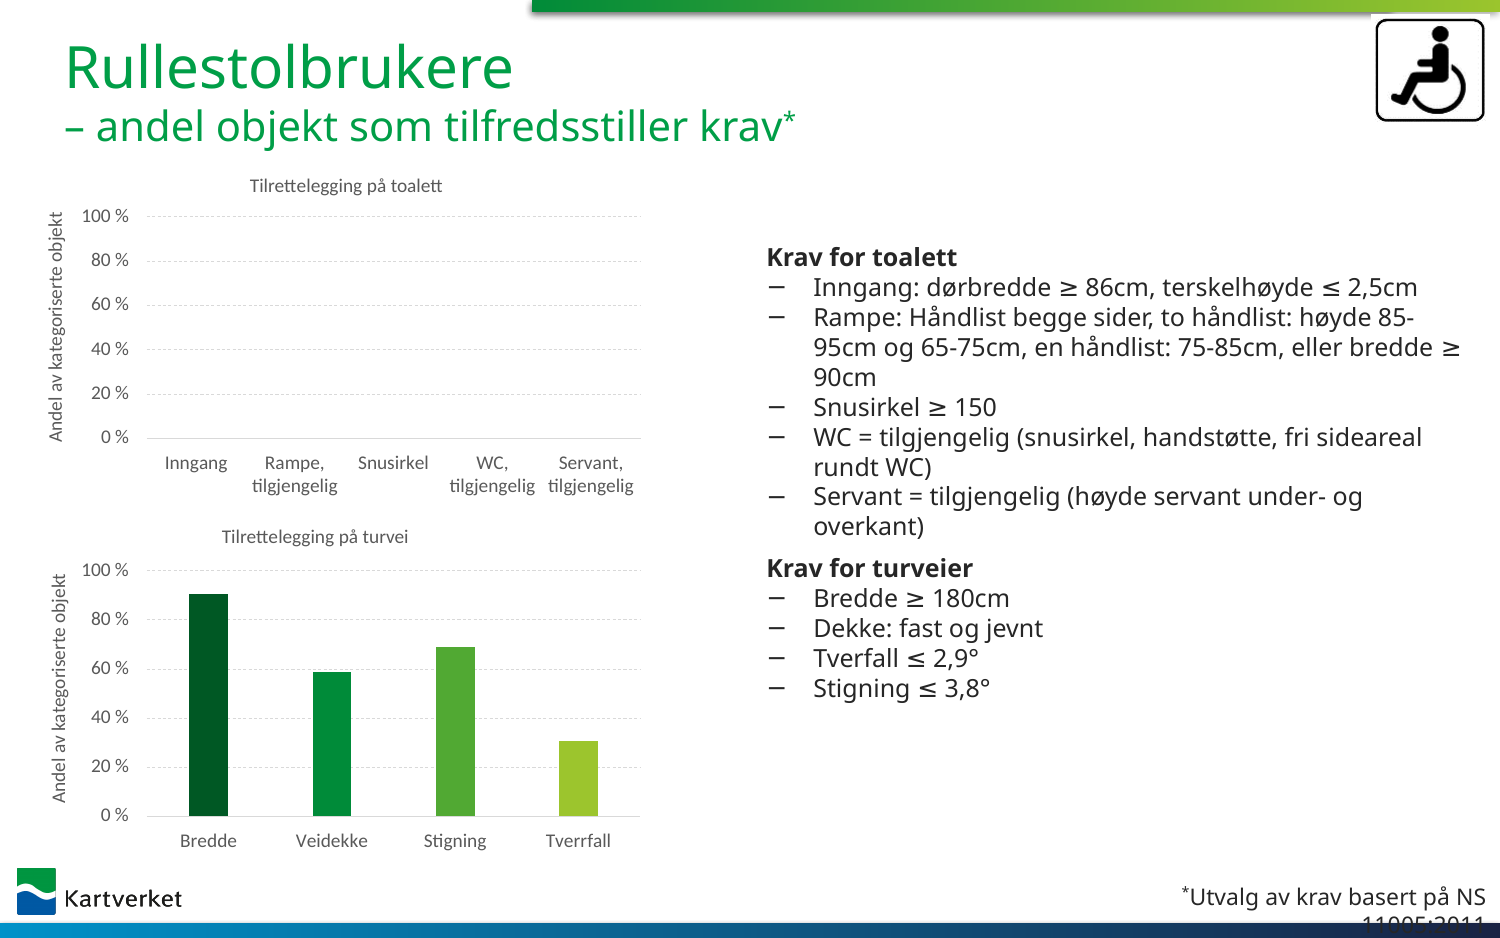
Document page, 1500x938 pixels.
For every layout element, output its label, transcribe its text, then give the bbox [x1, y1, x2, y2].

picture [1371, 13, 1491, 127]
text_box Krav for toalett Inngang: dørbredde ≥ 86cm, terskelhøyde ≤ 2,5cm Rampe: Håndlist begge sider, to håndlist: høyde 85-95cm og 65-75cm, en håndlist: 75-85cm, eller bredde ≥ 90cm Snusirkel ≥ 150 WC = tilgjengelig (snusirkel, handstøtte, fri sideareal rundt WC) Servant = tilgjengelig (høyde servant under- og overkant) [751, 234, 1483, 545]
picture [41, 166, 652, 505]
picture [41, 520, 652, 859]
text_box Rullestolbrukere – andel objekt som tilfredsstiller krav* [49, 14, 1431, 158]
text_box *Utvalg av krav basert på NS 11005:2011 [1068, 873, 1500, 938]
text_box Krav for turveier Bredde ≥ 180cm Dekke: fast og jevnt Tverfall ≤ 2,9° Stigning ≤ 3,8° [751, 545, 1483, 710]
